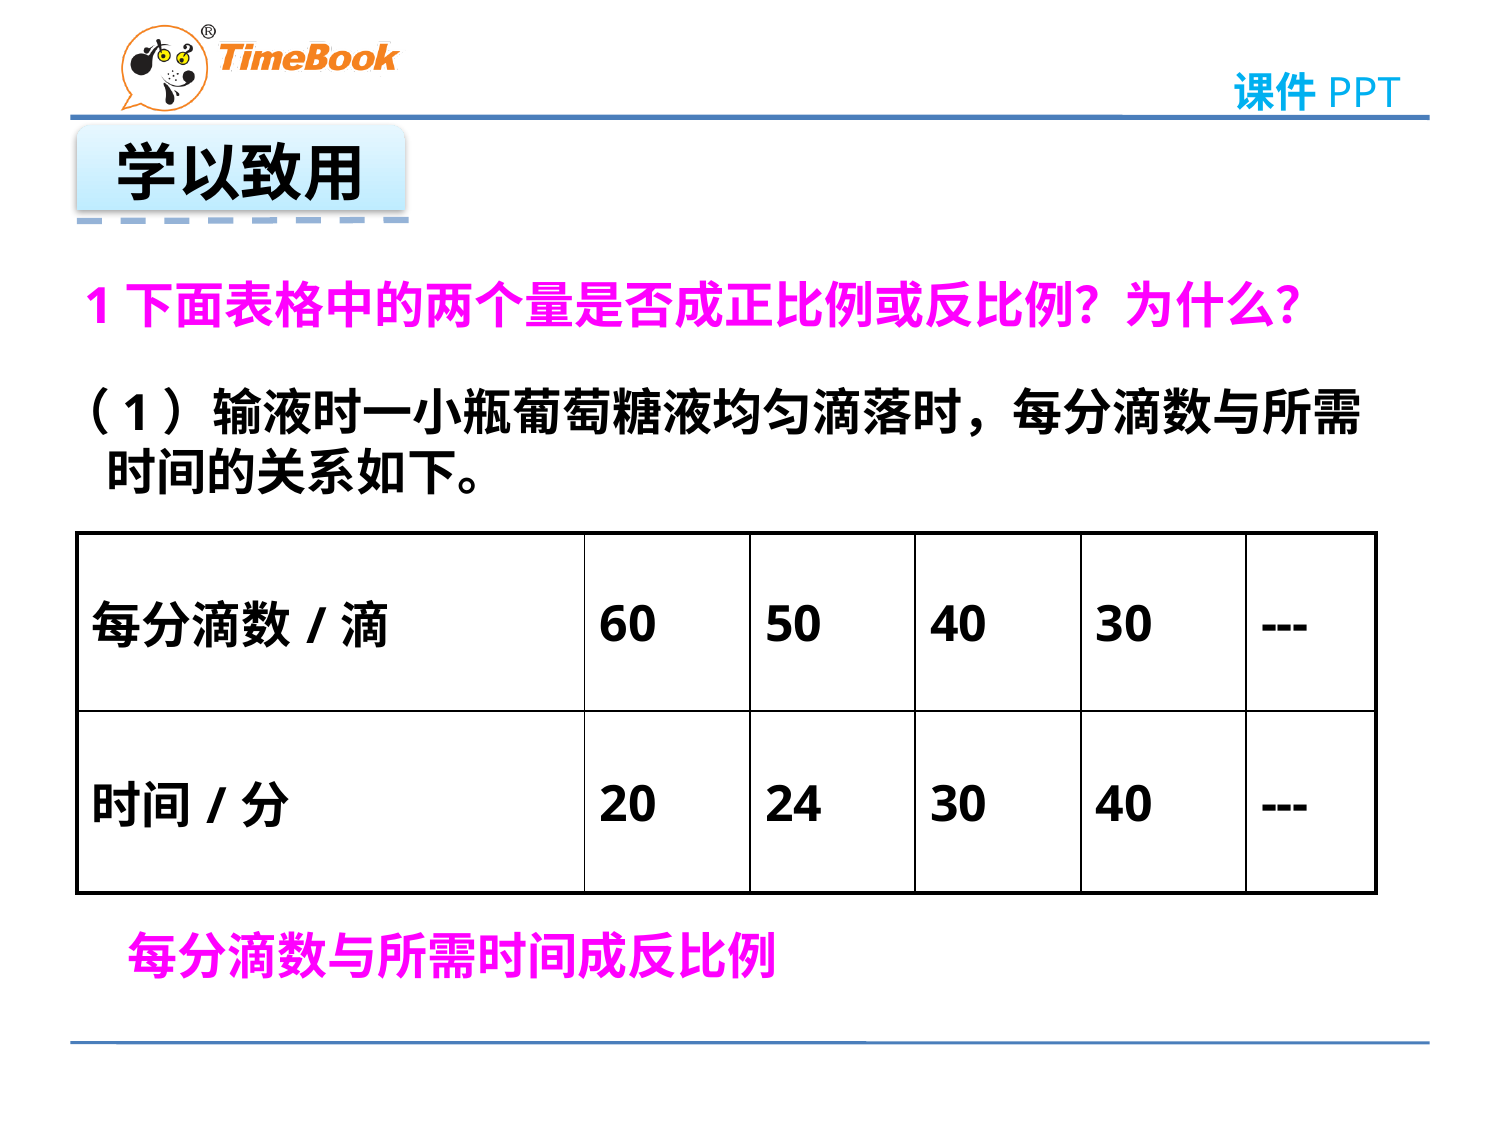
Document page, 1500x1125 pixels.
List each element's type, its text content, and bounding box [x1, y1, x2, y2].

text_box 每分滴数与所需时间成反比例 [112, 916, 1388, 992]
table_header --- [1247, 535, 1374, 710]
picture [118, 22, 408, 113]
table_header 60 [585, 535, 749, 710]
text_box （1）输液时一小瓶葡萄糖液均匀滴落时，每分滴数与所需时间的关系如下。 [0, 373, 1388, 587]
table_cell 40 [1082, 712, 1245, 891]
text_box 学以致用 [76, 124, 406, 209]
table_cell 20 [585, 712, 749, 891]
table_header 50 [751, 535, 914, 710]
table_header 每分滴数/滴 [79, 535, 584, 710]
text_box 1下面表格中的两个量是否成正比例或反比例？为什么？ [29, 209, 1380, 373]
table_cell --- [1247, 712, 1374, 891]
table_header 40 [916, 535, 1080, 710]
table_cell 30 [916, 712, 1080, 891]
table_cell 24 [751, 712, 914, 891]
table_cell 时间/分 [79, 712, 584, 891]
table_header 30 [1082, 535, 1245, 710]
